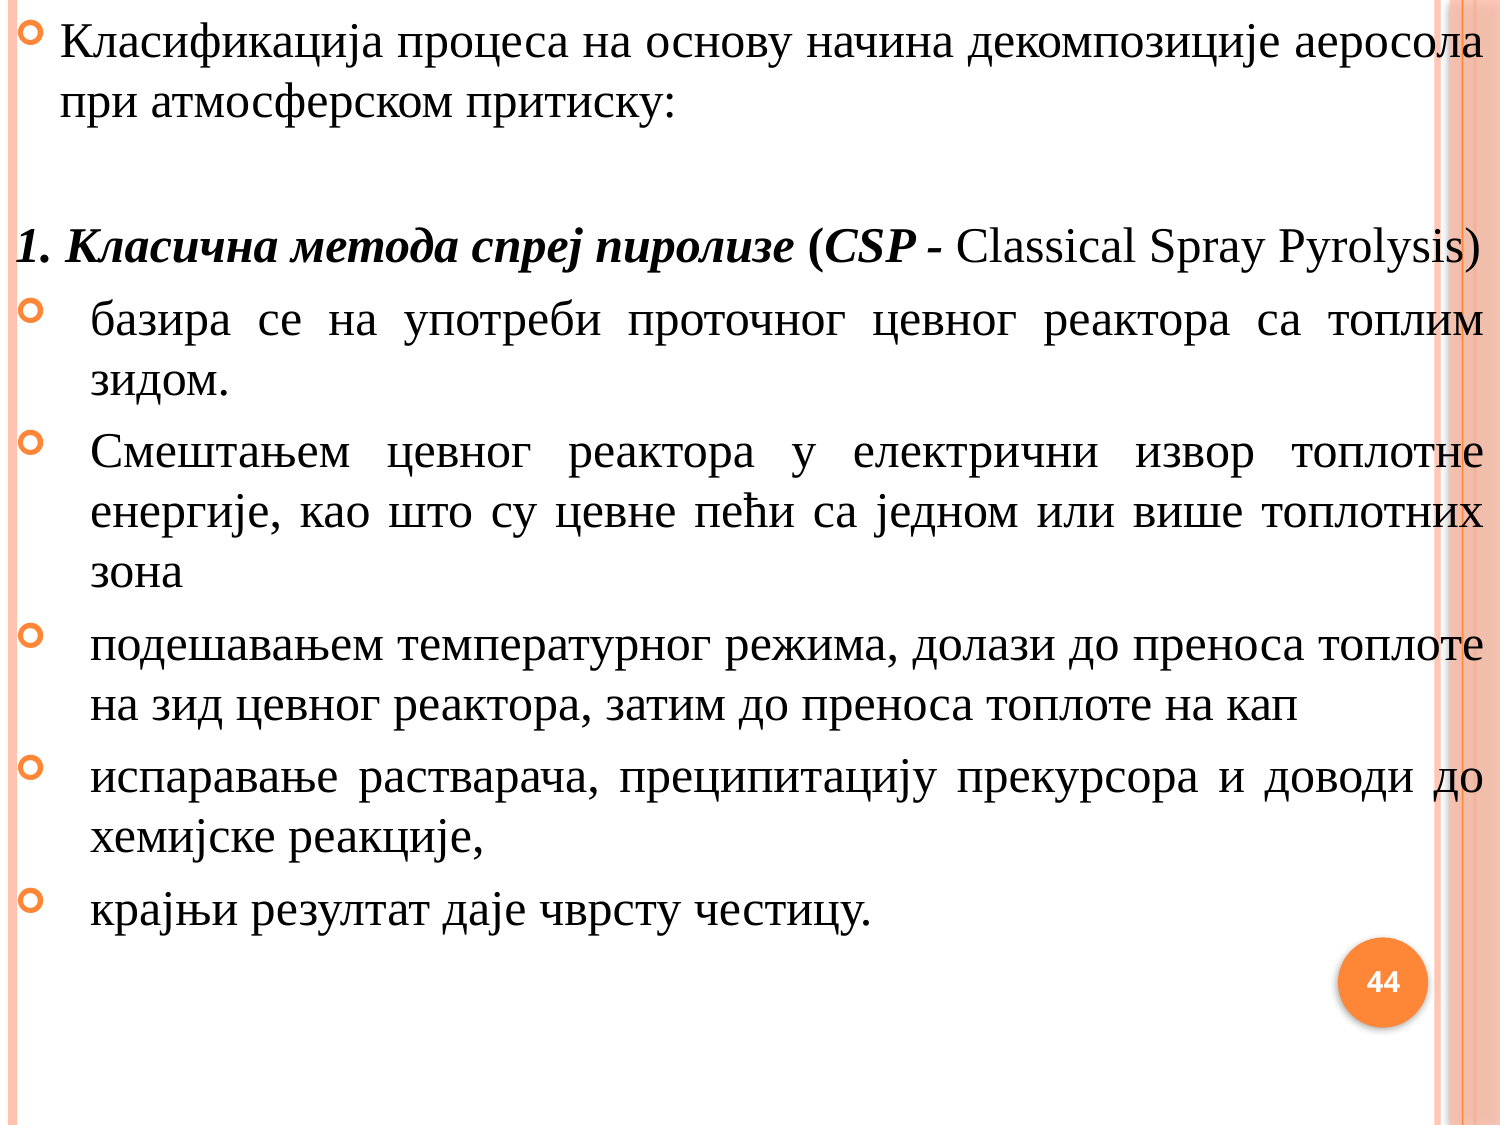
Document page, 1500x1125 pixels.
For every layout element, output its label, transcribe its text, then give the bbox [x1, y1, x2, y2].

slide_number 44 [1333, 940, 1434, 1026]
list Класификација процеса на основу начина декомпозиције аеросола при атмосферском притиску: 1. Класична метода спреј пиролизе (CSP - Classical Spray Pyrolysis) базира се на употреби проточног цевног реактора са топлим зидом. Смештањем цевног реактора у електрични извор топлотне енергије, као што су цевне пећи са једном или више топлотних зона подешавањем температурног режима, долази до преноса топлоте на зид цевног реактора, затим до преноса топлоте на кап испаравање растварача, преципитацију прекурсора и доводи до хемијске реакције, крајњи резултат даје чврсту честицу. [0, 0, 1500, 1125]
